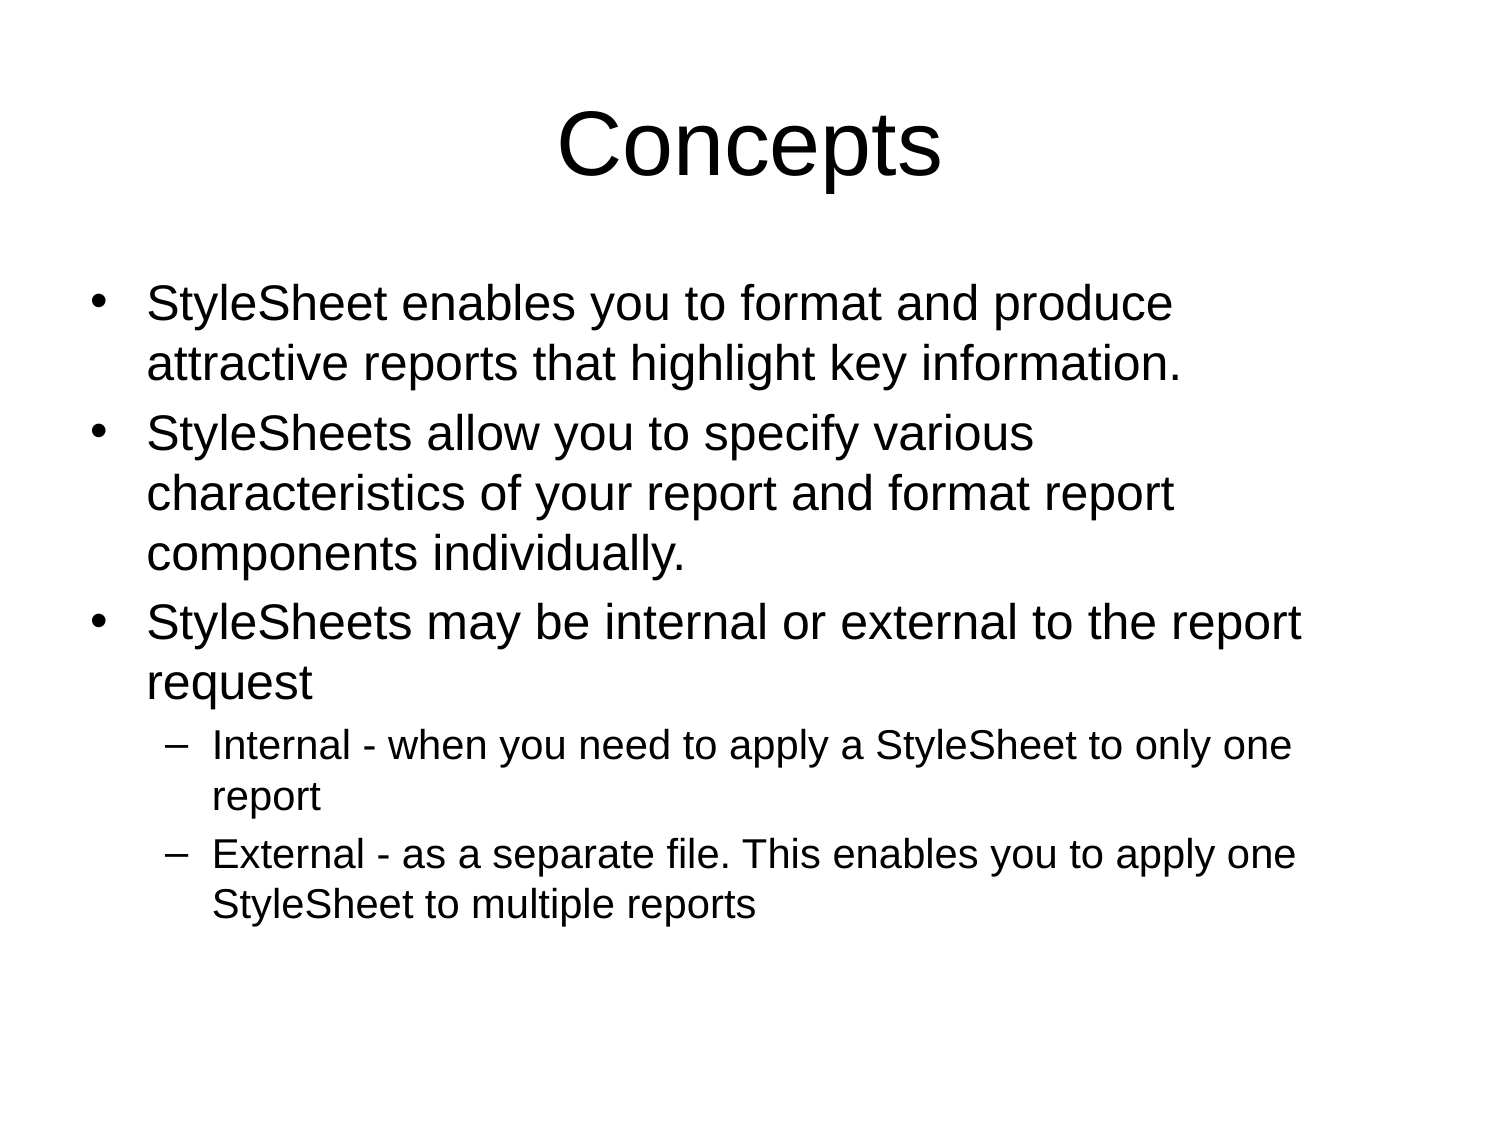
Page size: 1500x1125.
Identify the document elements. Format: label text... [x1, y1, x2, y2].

title Concepts [75, 45, 1425, 233]
list StyleSheet enables you to format and produce attractive reports that highlight key information. StyleSheets allow you to specify various characteristics of your report and format report components individually. StyleSheets may be internal or external to the report request Internal - when you need to apply a StyleSheet to only one report External - as a separate file. This enables you to apply one StyleSheet to multiple reports [75, 262, 1350, 1005]
